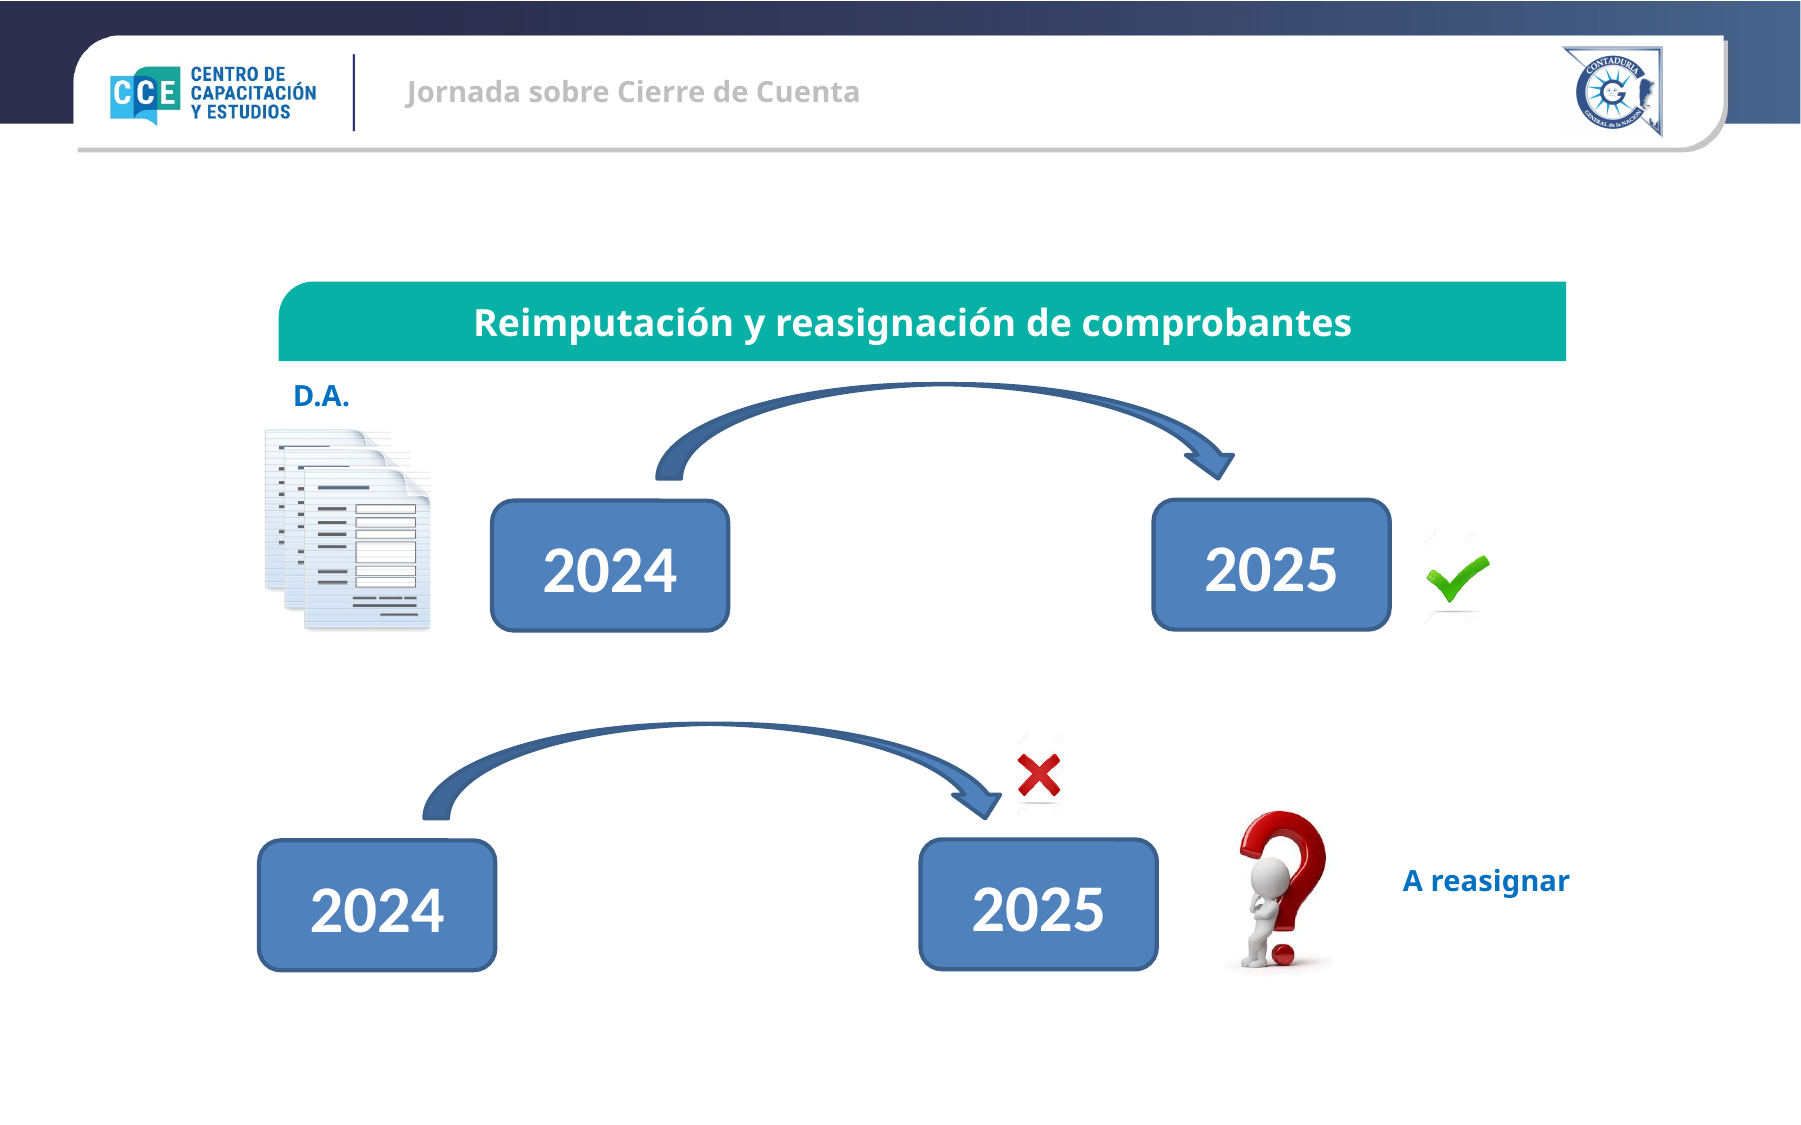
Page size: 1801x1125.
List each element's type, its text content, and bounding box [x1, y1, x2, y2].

text_box A reasignar [1388, 854, 1586, 905]
text_box 2024 [259, 840, 496, 971]
text_box 2025 [1153, 499, 1390, 630]
picture [1418, 525, 1496, 630]
text_box [278, 281, 1567, 362]
picture [1212, 799, 1341, 988]
text_box Reimputación y reasignación de comprobantes [321, 283, 1505, 359]
text_box 2024 [491, 500, 729, 631]
text_box [657, 384, 1234, 479]
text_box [264, 426, 431, 634]
picture [1010, 728, 1068, 820]
text_box [424, 723, 1001, 819]
text_box 2025 [920, 839, 1157, 970]
text_box D.A. [278, 370, 366, 420]
picture [0, 1, 1801, 156]
